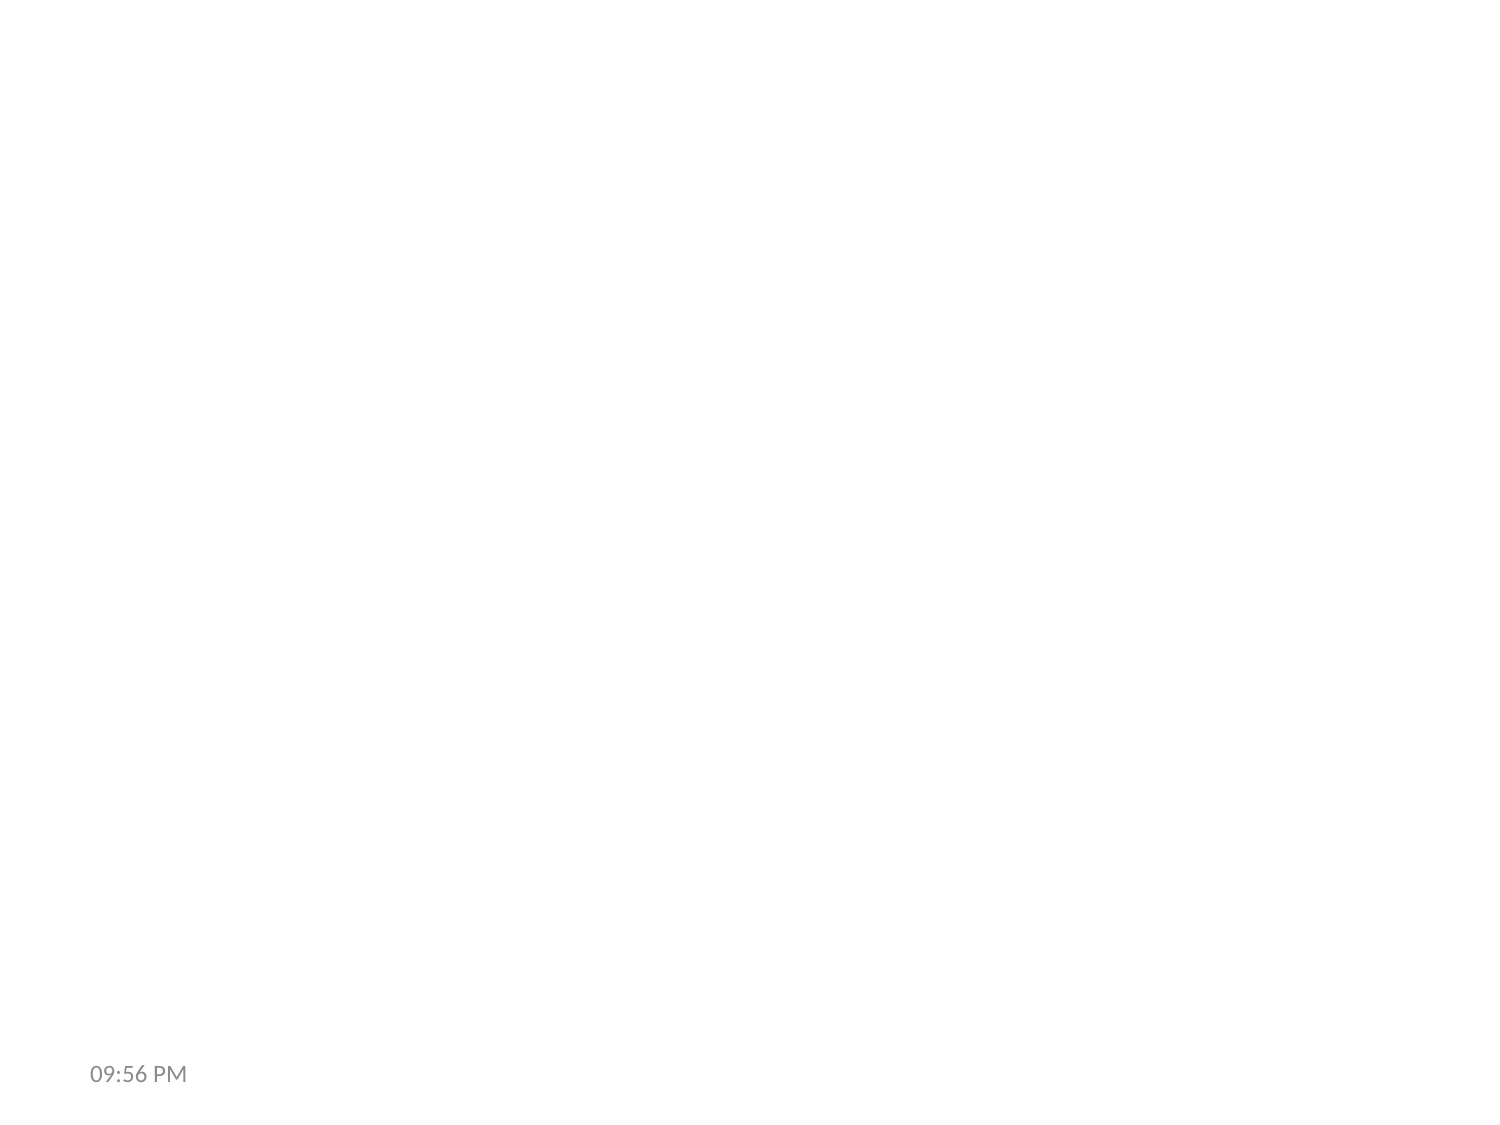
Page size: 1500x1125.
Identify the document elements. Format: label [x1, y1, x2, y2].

slide_number [75, 1042, 425, 1103]
